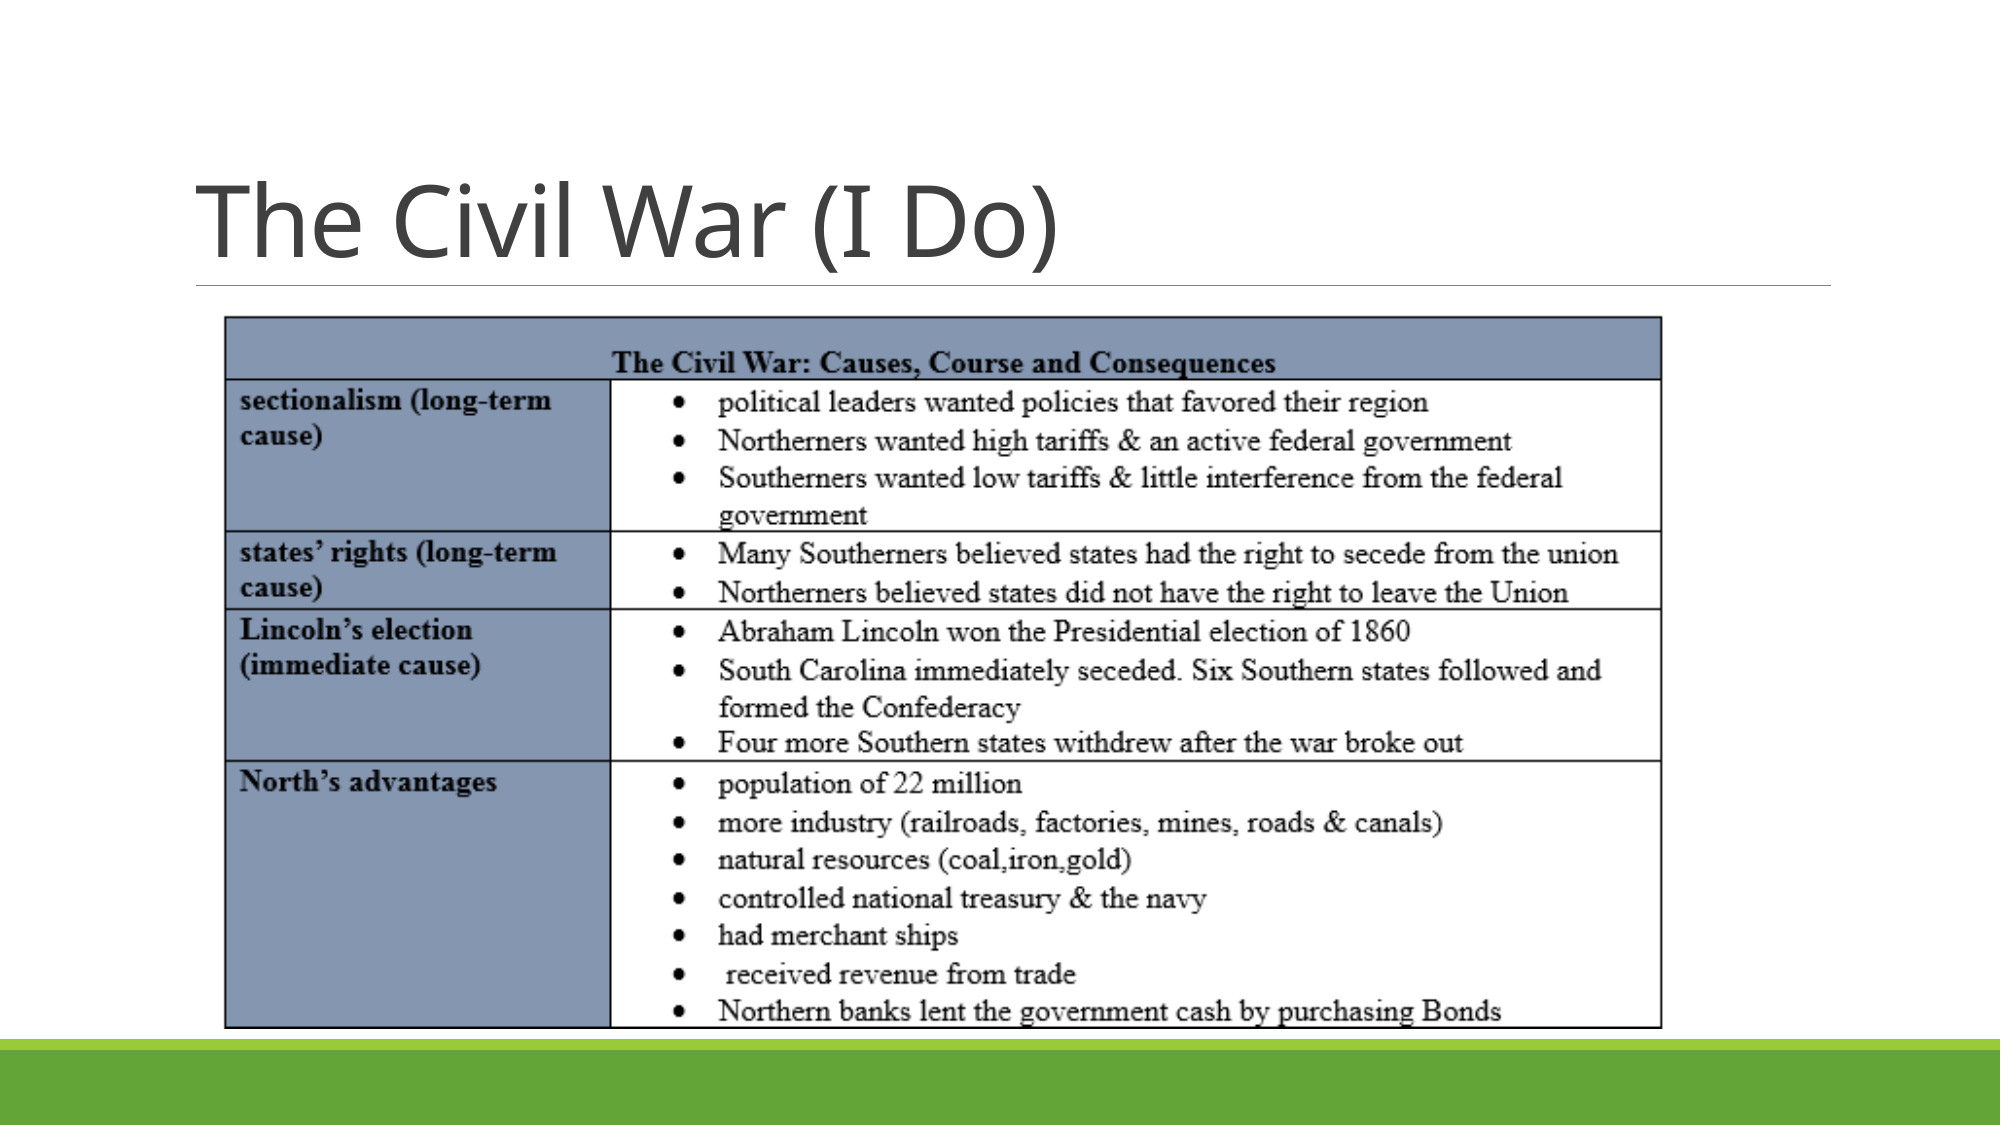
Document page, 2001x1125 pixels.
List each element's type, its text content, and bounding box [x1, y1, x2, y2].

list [179, 304, 1688, 1030]
title The Civil War (I Do) [180, 47, 1820, 285]
